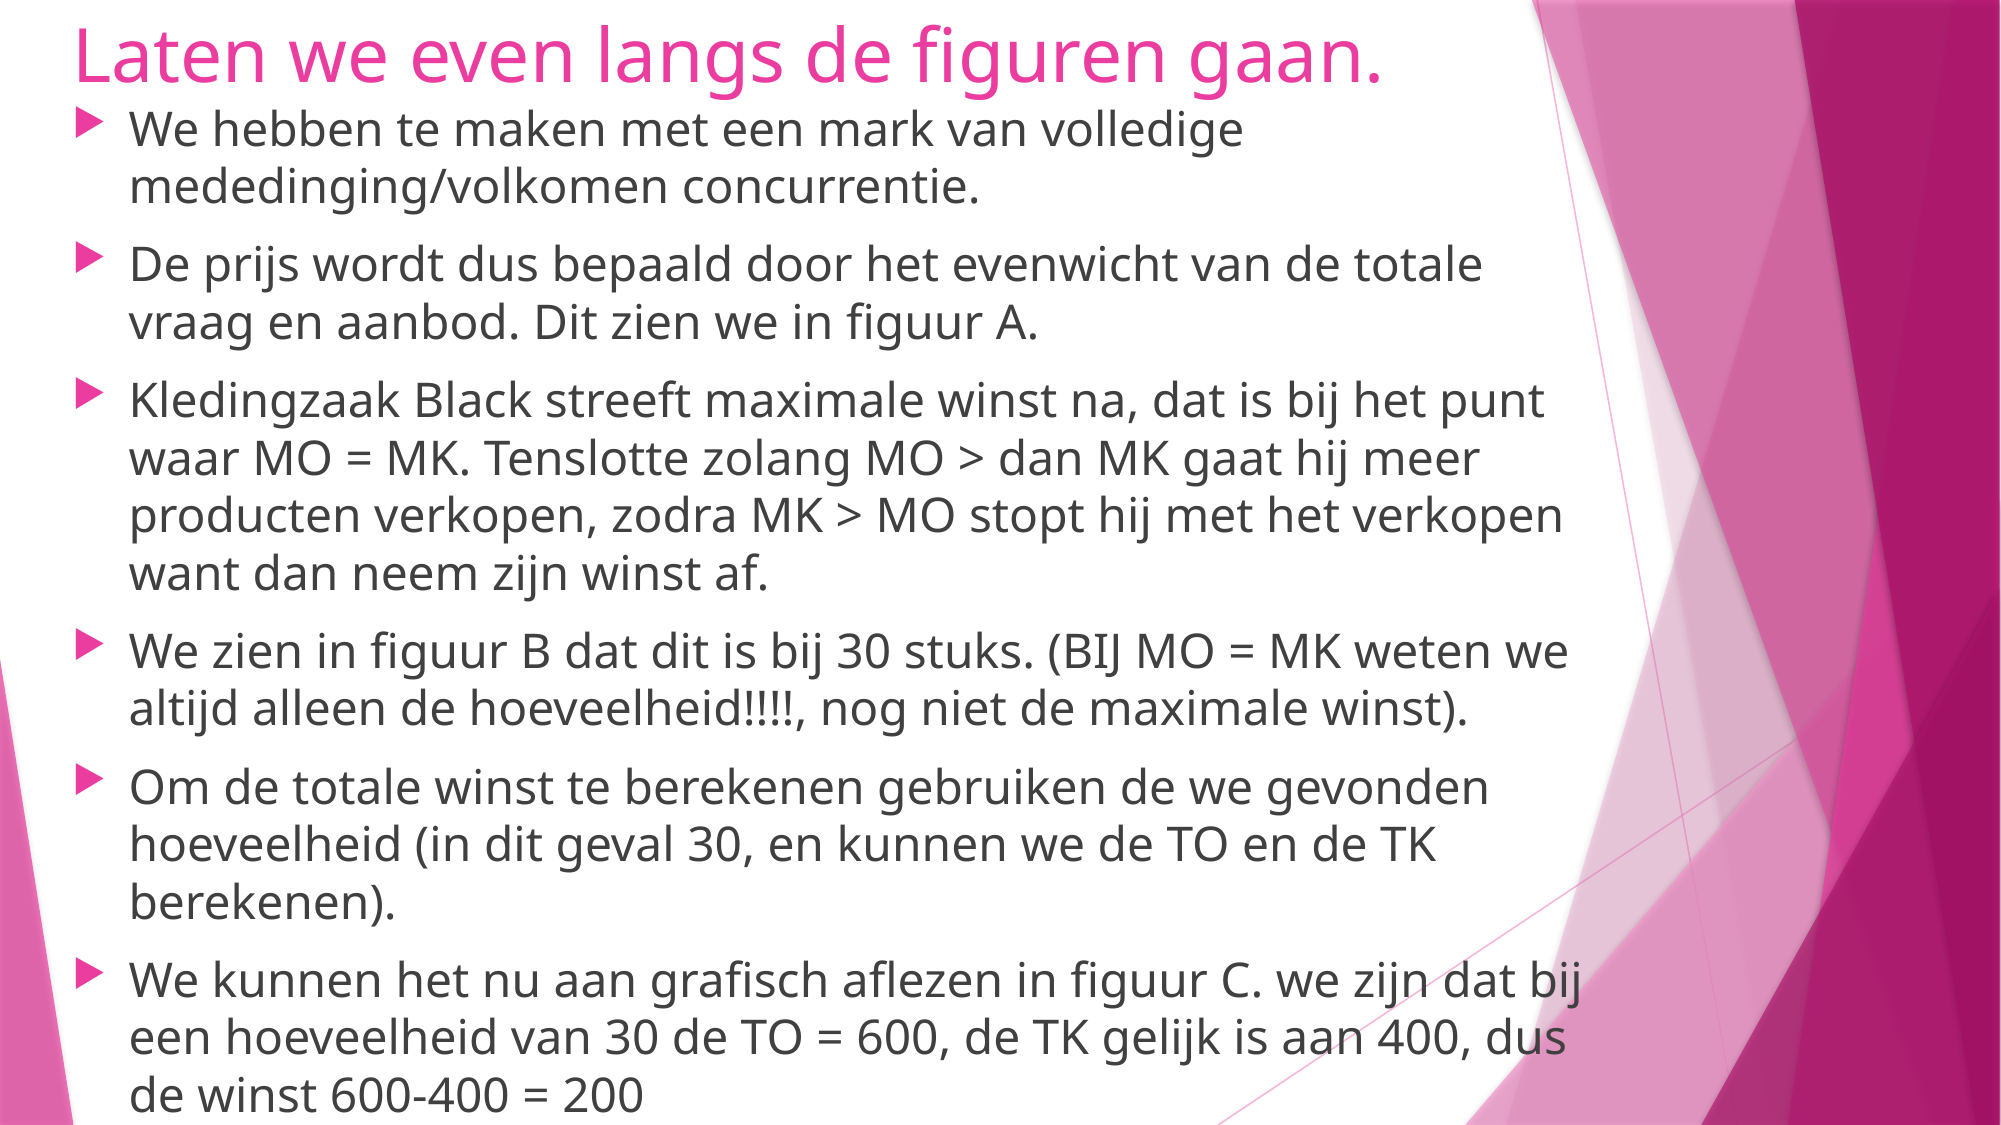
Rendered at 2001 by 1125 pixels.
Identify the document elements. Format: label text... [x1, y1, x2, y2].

list We hebben te maken met een mark van volledige mededinging/volkomen concurrentie. De prijs wordt dus bepaald door het evenwicht van de totale vraag en aanbod. Dit zien we in figuur A. Kledingzaak Black streeft maximale winst na, dat is bij het punt waar MO = MK. Tenslotte zolang MO > dan MK gaat hij meer producten verkopen, zodra MK > MO stopt hij met het verkopen want dan neem zijn winst af. We zien in figuur B dat dit is bij 30 stuks. (BIJ MO = MK weten we altijd alleen de hoeveelheid!!!!, nog niet de maximale winst). Om de totale winst te berekenen gebruiken de we gevonden hoeveelheid (in dit geval 30, en kunnen we de TO en de TK berekenen). We kunnen het nu aan grafisch aflezen in figuur C. we zijn dat bij een hoeveelheid van 30 de TO = 600, de TK gelijk is aan 400, dus de winst 600-400 = 200 [57, 90, 1635, 991]
title Laten we even langs de figuren gaan. [57, 0, 1522, 90]
